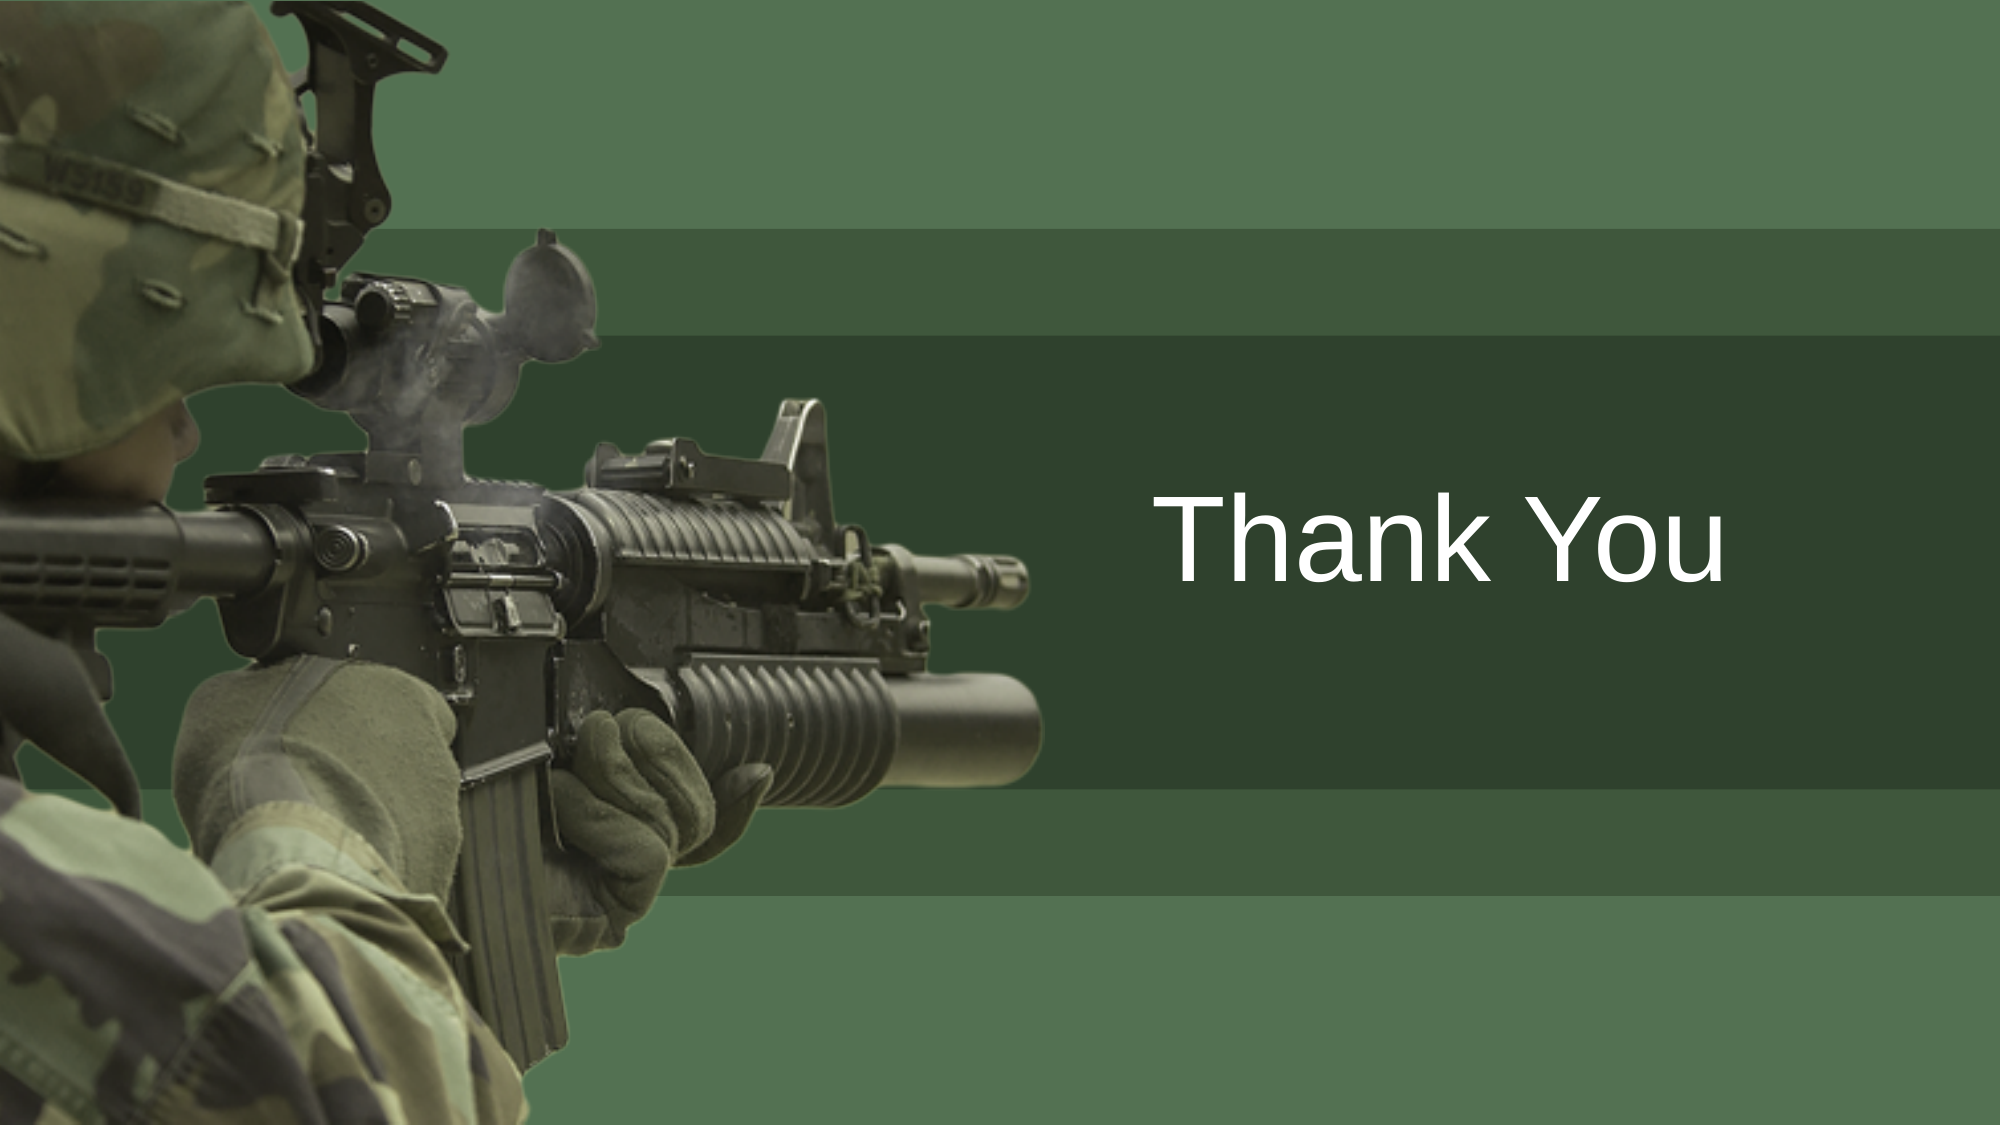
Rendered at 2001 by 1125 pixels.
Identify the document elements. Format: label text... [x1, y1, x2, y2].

picture [0, 1, 1045, 1125]
text_box Thank You [1136, 451, 2000, 613]
